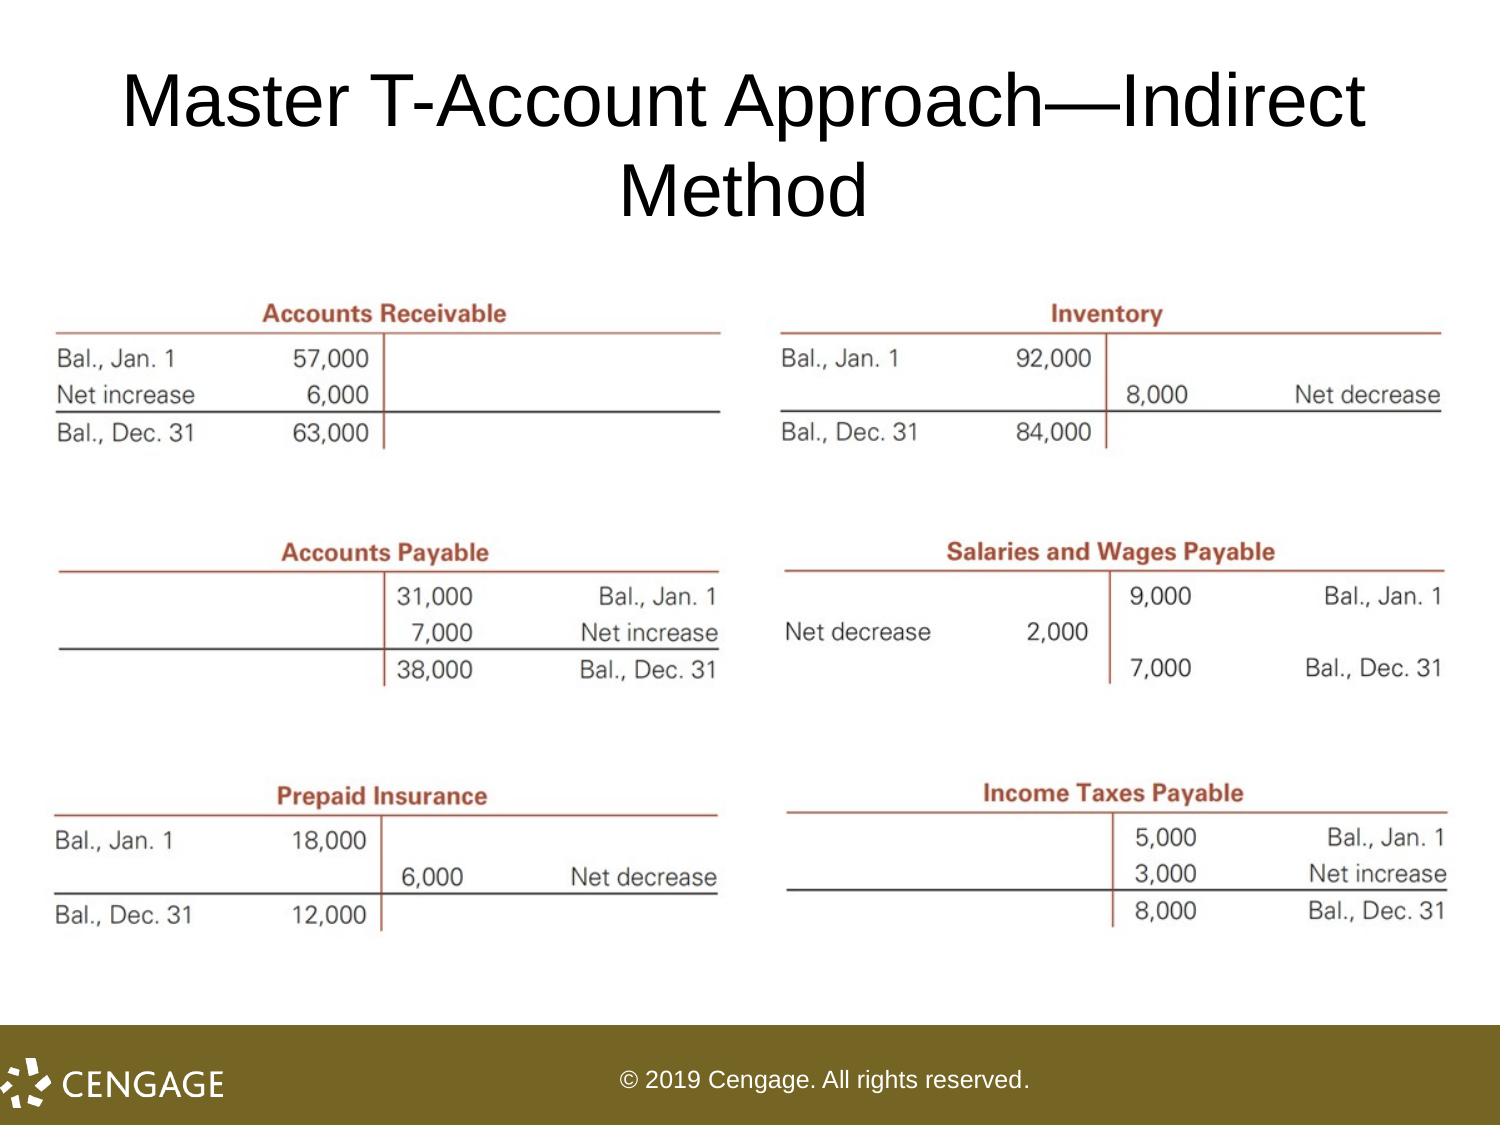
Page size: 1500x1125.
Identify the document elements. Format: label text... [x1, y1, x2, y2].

title Master T-Account Approach—Indirect Method [85, 58, 1403, 224]
picture [45, 296, 1455, 939]
picture [0, 1058, 223, 1108]
